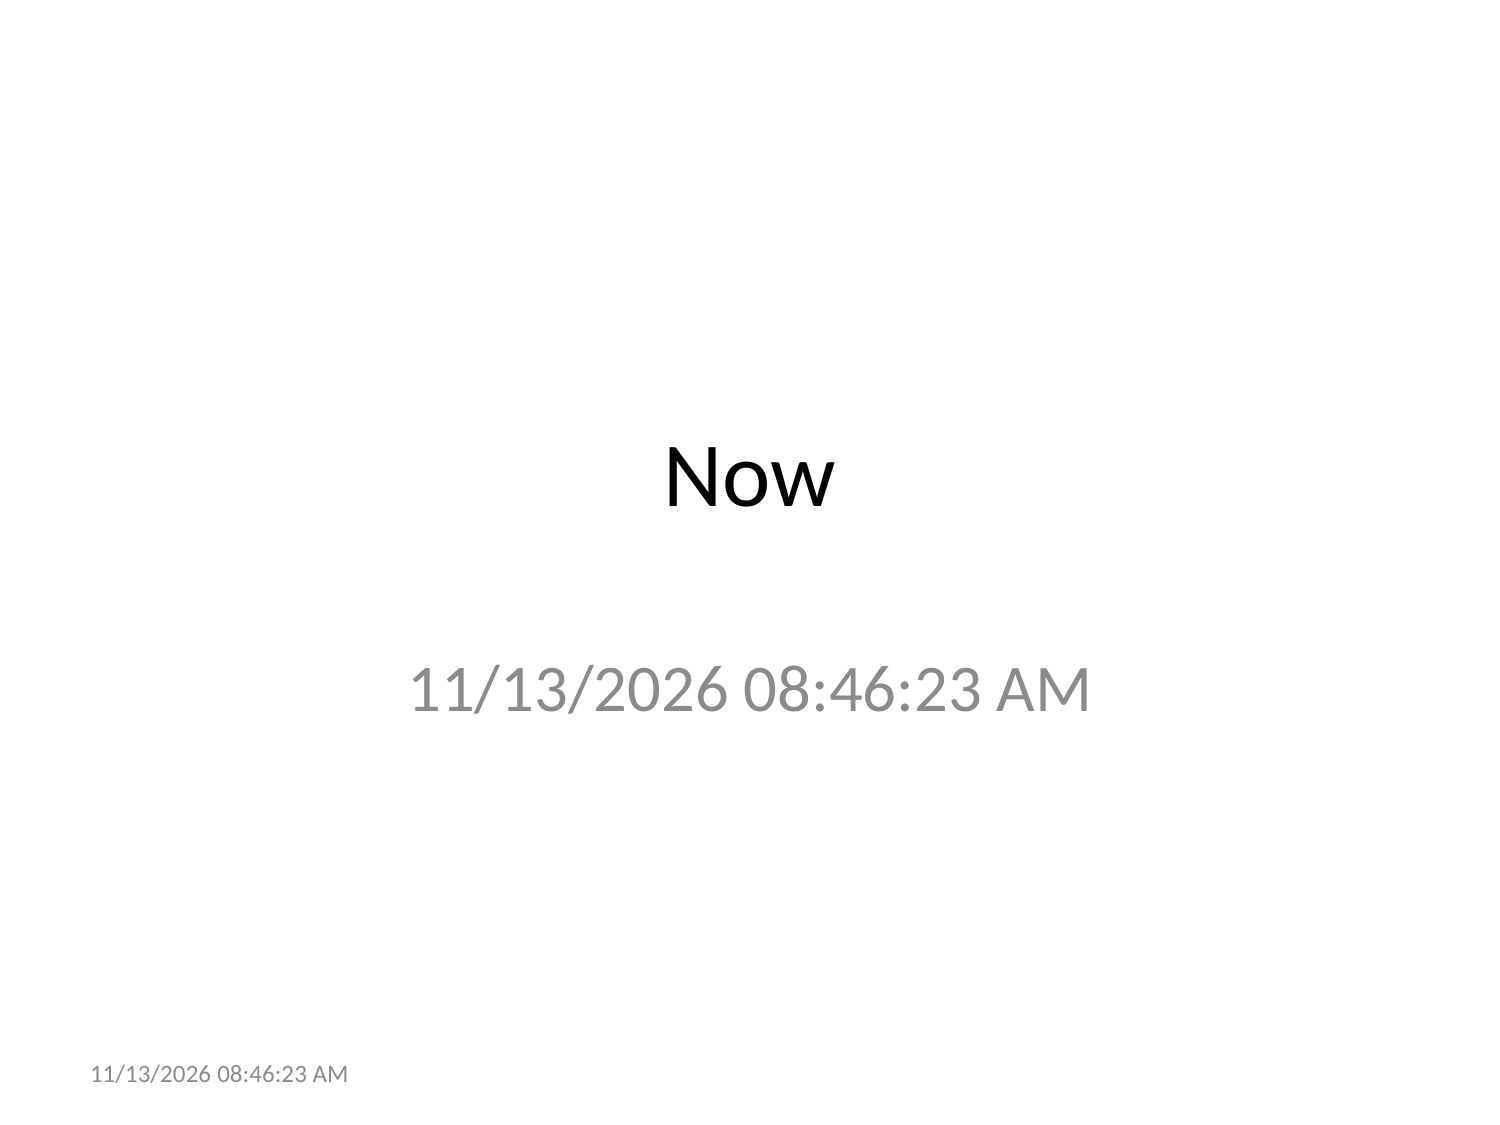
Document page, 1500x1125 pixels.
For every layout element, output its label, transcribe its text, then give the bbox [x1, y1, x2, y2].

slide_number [75, 1042, 425, 1103]
subtitle 2011-12-19 10:20:04 AM [225, 637, 1275, 925]
title Now [112, 349, 1388, 591]
